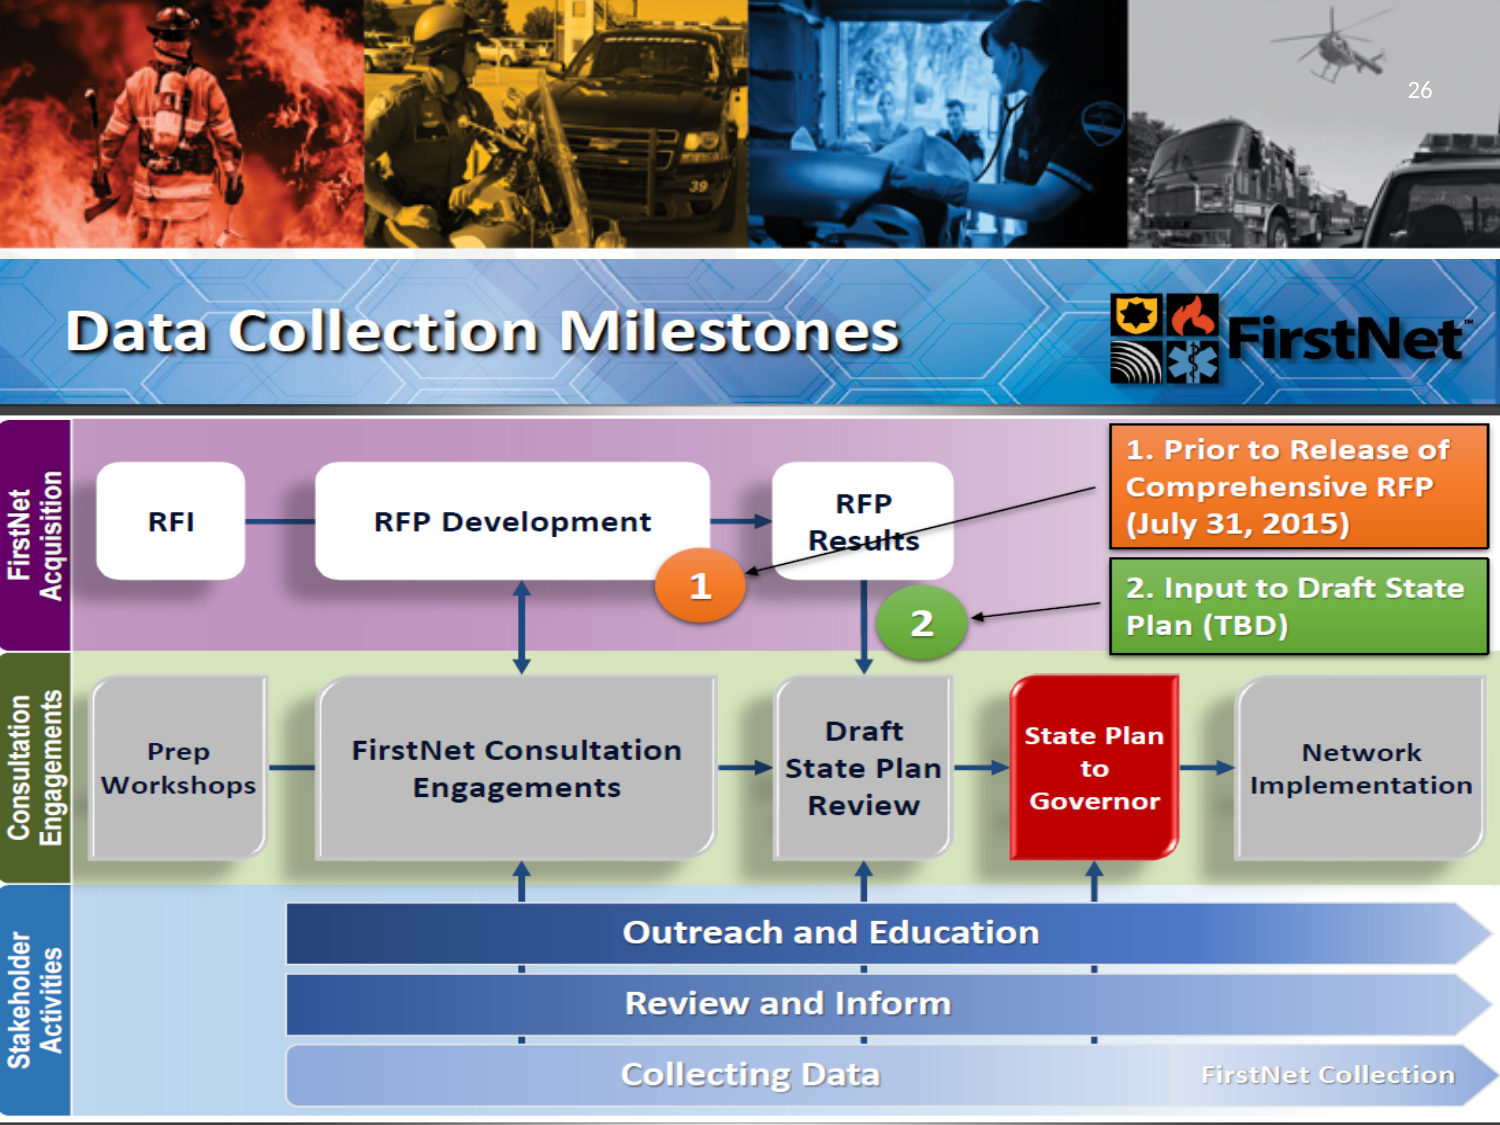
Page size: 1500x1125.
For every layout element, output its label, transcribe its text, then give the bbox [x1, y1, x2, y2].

picture [0, 0, 1500, 1125]
slide_number 26 [1127, 31, 1448, 147]
